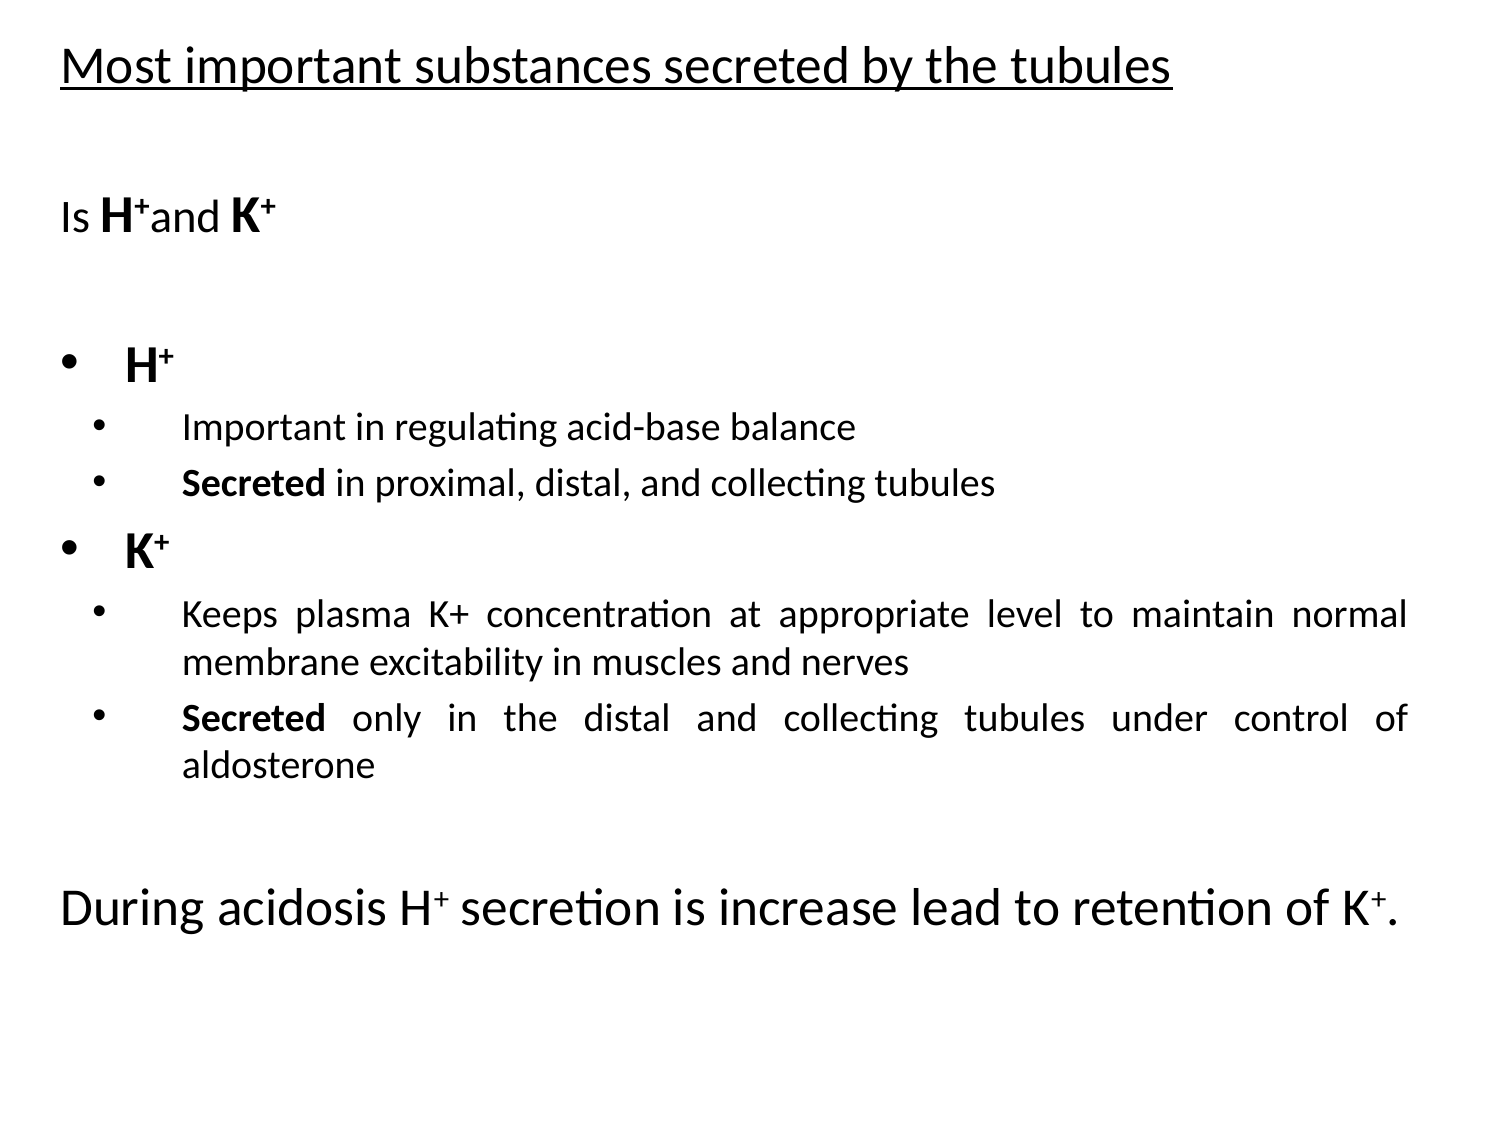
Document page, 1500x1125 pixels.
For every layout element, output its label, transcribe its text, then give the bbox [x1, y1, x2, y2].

list Most important substances secreted by the tubules Is H+and K+ H+ Important in regulating acid-base balance Secreted in proximal, distal, and collecting tubules K+ Keeps plasma K+ concentration at appropriate level to maintain normal membrane excitability in muscles and nerves Secreted only in the distal and collecting tubules under control of aldosterone During acidosis H+ secretion is increase lead to retention of K+. [45, 22, 1425, 1005]
